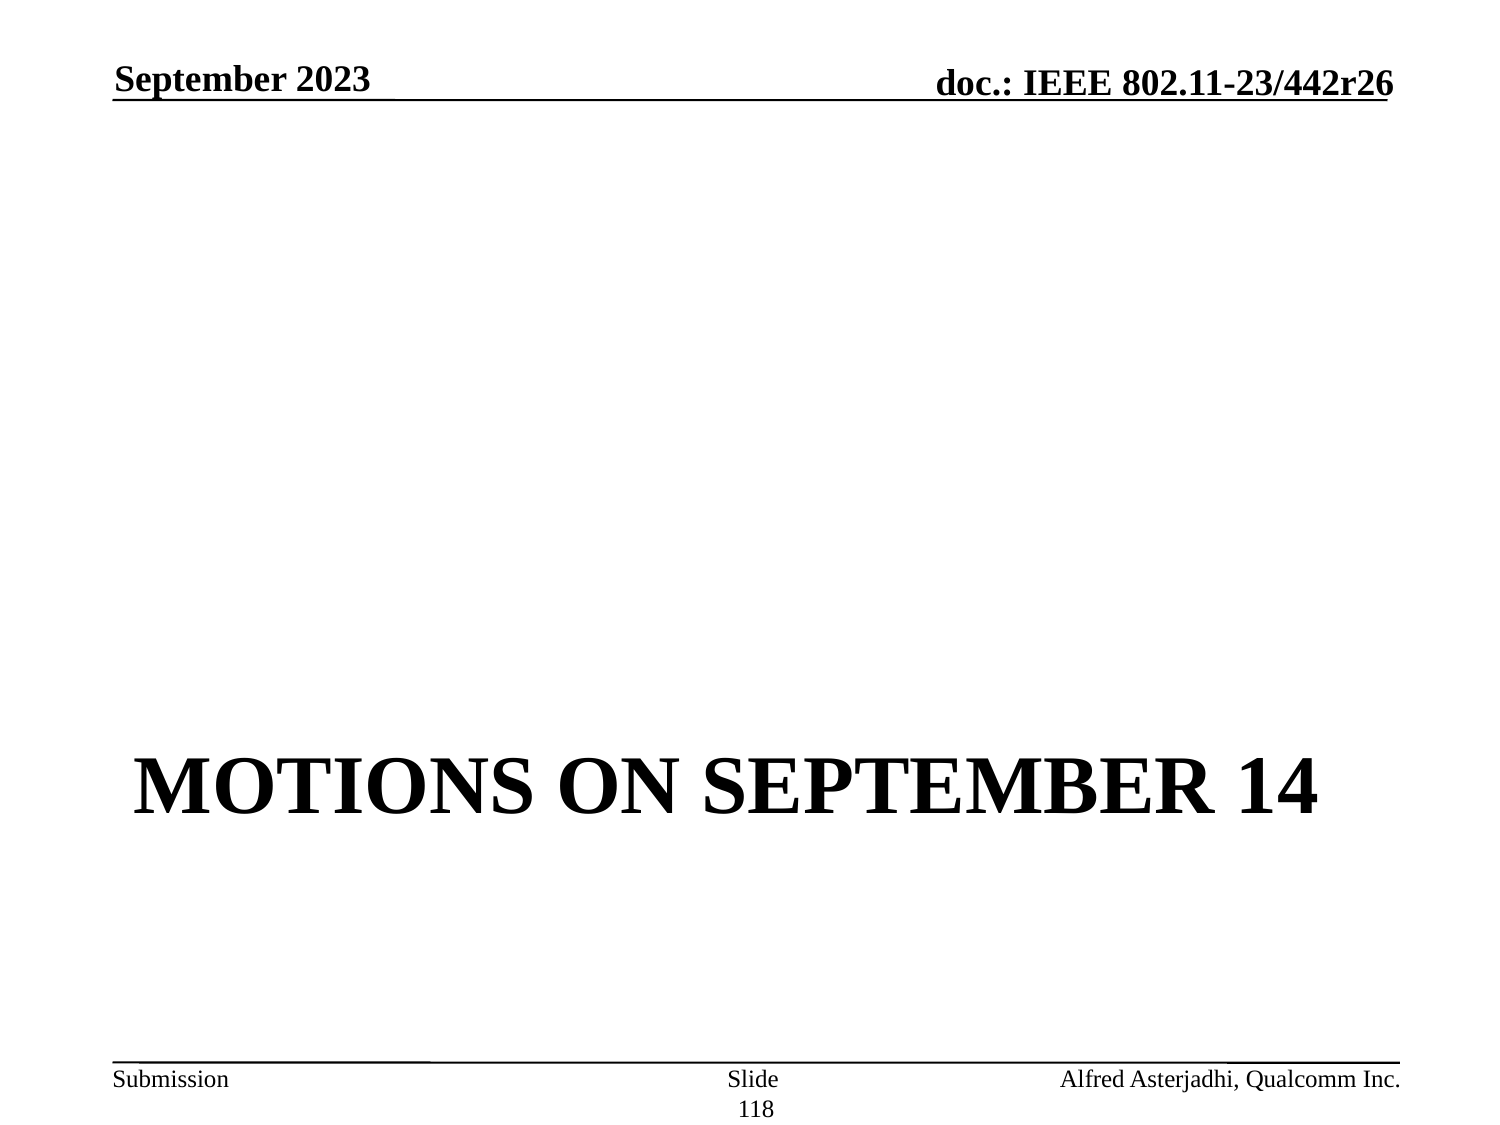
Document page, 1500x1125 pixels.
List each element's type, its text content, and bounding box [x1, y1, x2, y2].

footer Alfred Asterjadhi, Qualcomm Inc. [878, 1061, 1402, 1093]
title Motions on September 14 [118, 722, 1394, 947]
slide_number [114, 54, 423, 100]
slide_number Slide 118 [712, 1061, 800, 1123]
